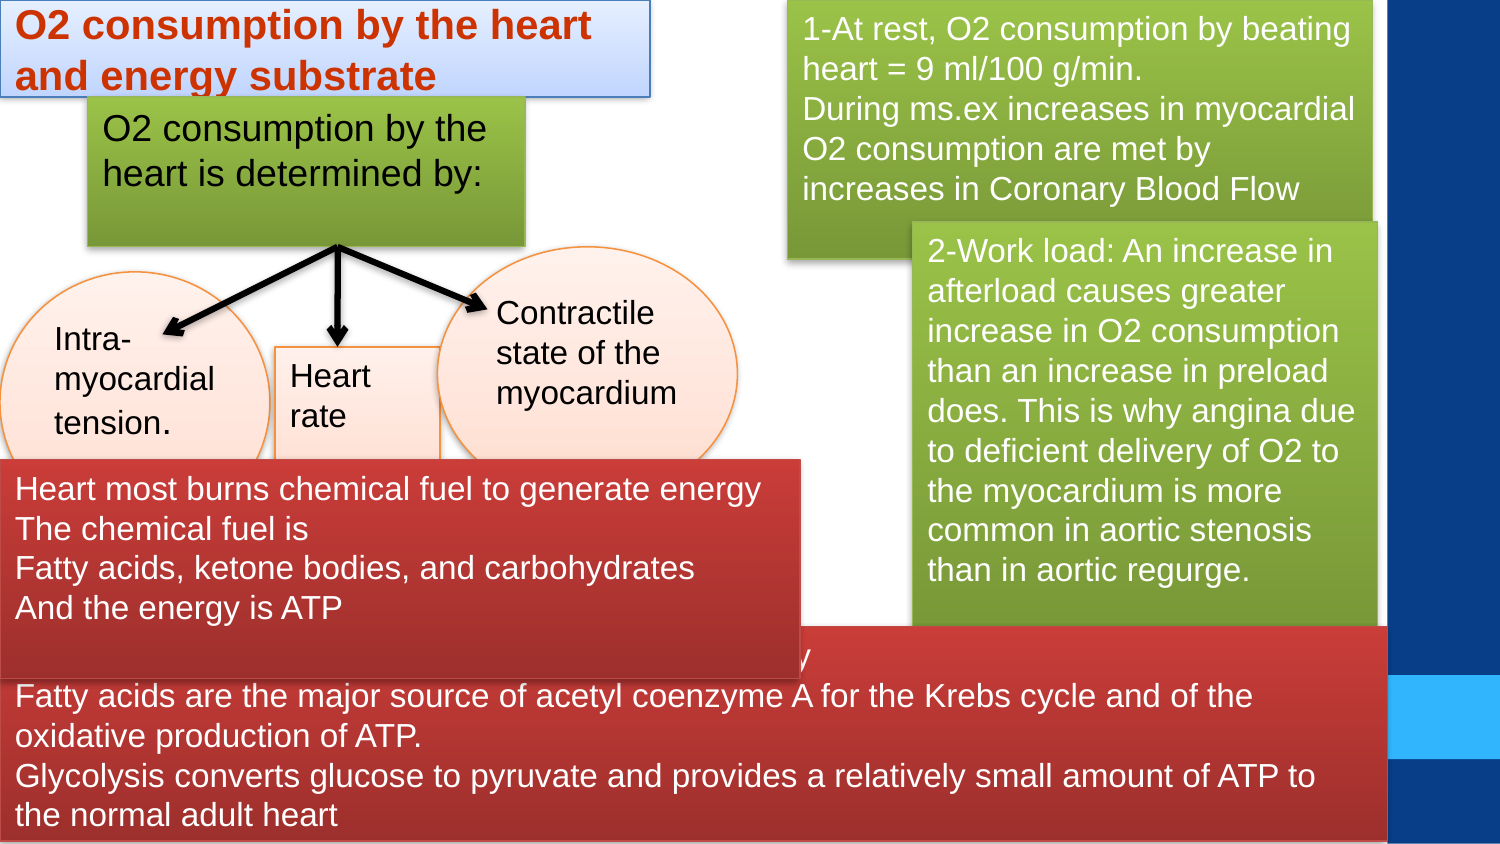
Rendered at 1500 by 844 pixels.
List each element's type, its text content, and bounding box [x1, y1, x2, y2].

text_box O2 consumption by the heart is determined by: [87, 96, 526, 247]
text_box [162, 246, 338, 335]
text_box Intra-myocardial tension. [0, 271, 269, 457]
text_box 1-At rest, O2 consumption by beating heart = 9 ml/100 g/min. During ms.ex increases in myocardial O2 consumption are met by increases in Coronary Blood Flow [787, 0, 1373, 260]
text_box The heart use fatty acids as primery source for energy Fatty acids are the major source of acetyl coenzyme A for the Krebs cycle and of the oxidative production of ATP. Glycolysis converts glucose to pyruvate and provides a relatively small amount of ATP to the normal adult heart [0, 626, 1388, 842]
text_box Contractile state of the myocardium [436, 246, 739, 457]
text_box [338, 246, 488, 310]
text_box Heart most burns chemical fuel to generate energy The chemical fuel is Fatty acids, ketone bodies, and carbohydrates And the energy is ATP [0, 459, 801, 679]
title O2 consumption by the heart and energy substrate [0, 0, 651, 98]
text_box 2-Work load: An increase in afterload causes greater increase in O2 consumption than an increase in preload does. This is why angina due to deficient delivery of O2 to the myocardium is more common in aortic stenosis than in aortic regurge. [912, 221, 1378, 624]
text_box Heart rate [274, 346, 441, 457]
